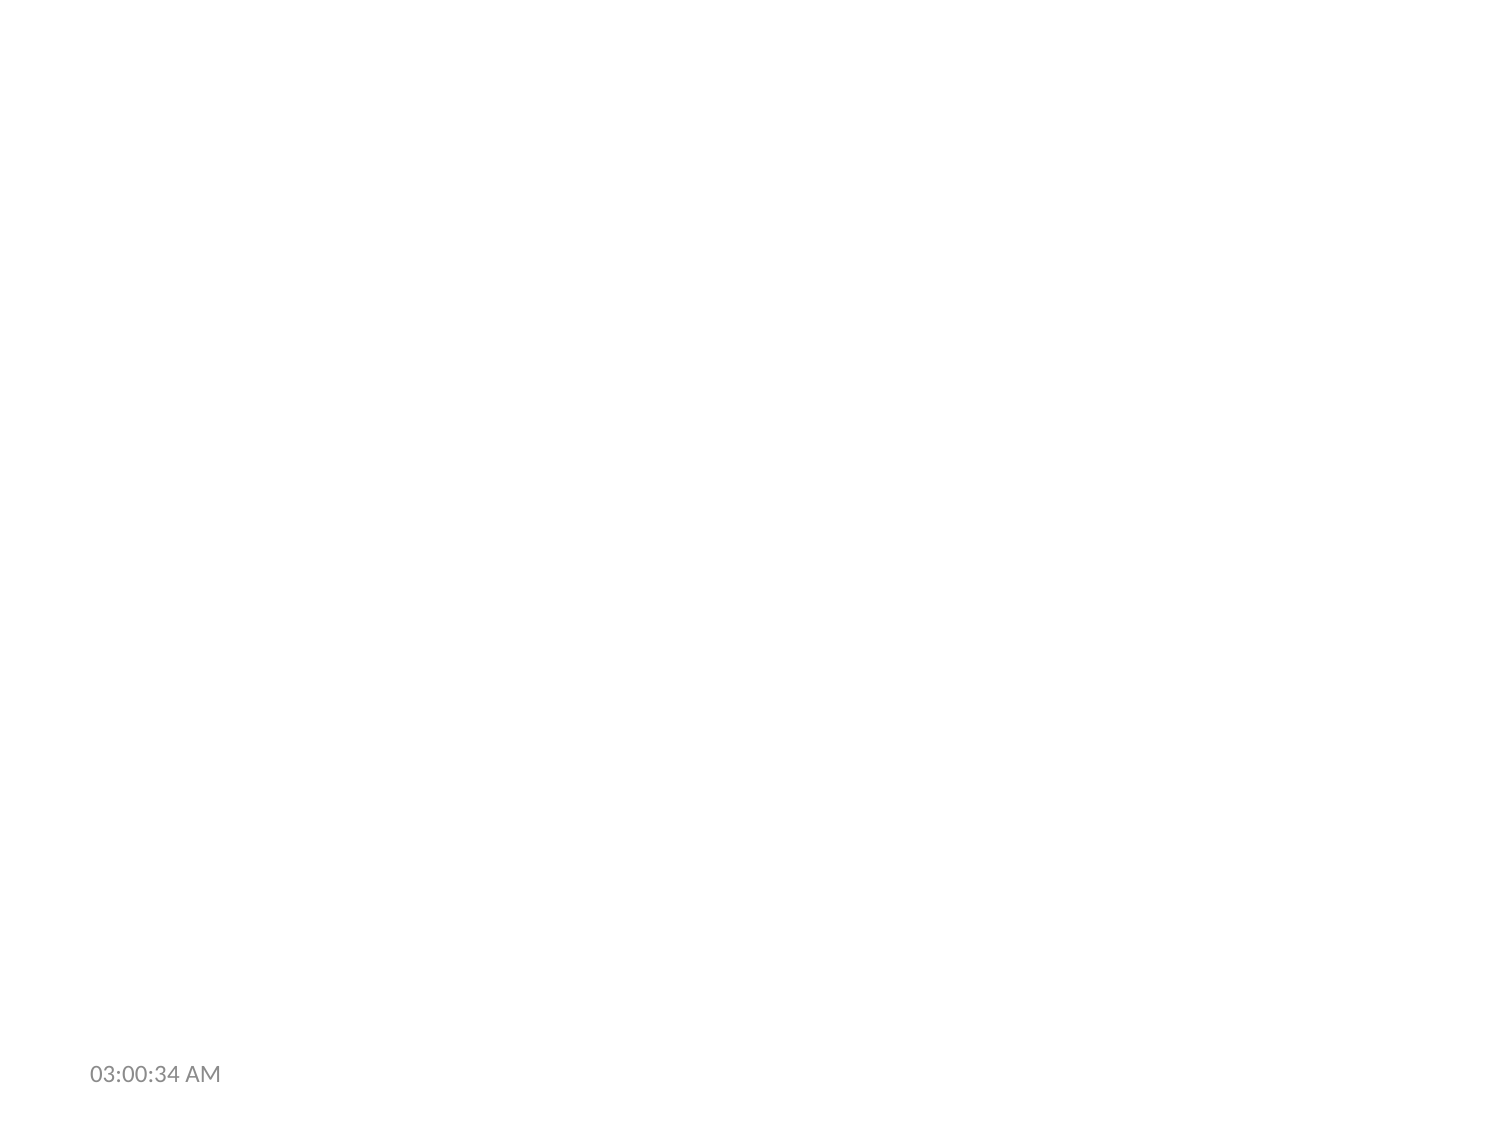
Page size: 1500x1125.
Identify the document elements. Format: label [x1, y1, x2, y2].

slide_number [75, 1042, 425, 1103]
